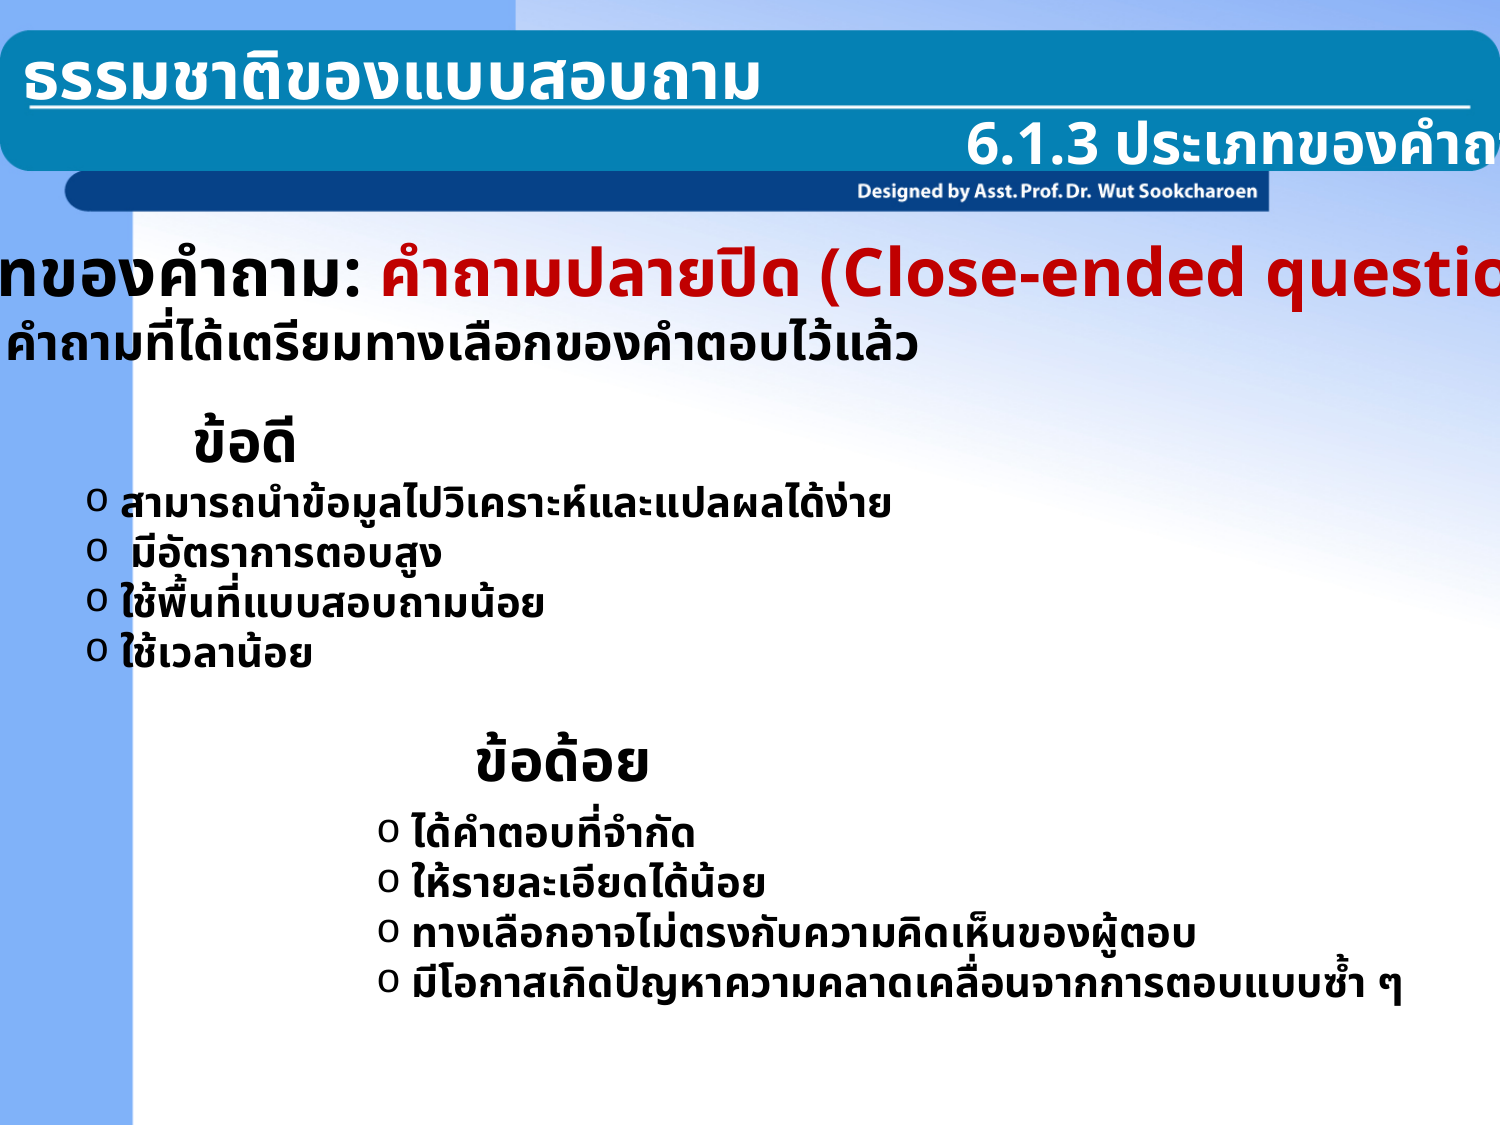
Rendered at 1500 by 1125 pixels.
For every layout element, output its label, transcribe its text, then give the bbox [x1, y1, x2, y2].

text_box 6.1 ธรรมชาติของแบบสอบถาม [0, 25, 779, 121]
text_box 6.1.3 ประเภทของคำถาม [951, 98, 1500, 184]
text_box คำถามที่ได้เตรียมทางเลือกของคำตอบไว้แล้ว [0, 302, 936, 378]
text_box สามารถนำข้อมูลไปวิเคราะห์และแปลผลได้ง่าย มีอัตราการตอบสูง ใช้พื้นที่แบบสอบถามน้อย ใช้เวลาน้อย [69, 467, 909, 683]
text_box ประเภทของคำถาม: คำถามปลายปิด (Close-ended questions) [0, 222, 1500, 398]
text_box ข้อดี [177, 397, 314, 482]
text_box ได้คำตอบที่จำกัด ให้รายละเอียดได้น้อย ทางเลือกอาจไม่ตรงกับความคิดเห็นของผู้ตอบ มีโอกาสเกิดปัญหาความคลาดเคลื่อนจากการตอบแบบซ้ำ ๆ [361, 798, 1430, 1014]
picture [0, 149, 1500, 222]
text_box ข้อด้อย [460, 716, 667, 801]
picture [0, 398, 1500, 1125]
picture [0, 0, 1500, 53]
